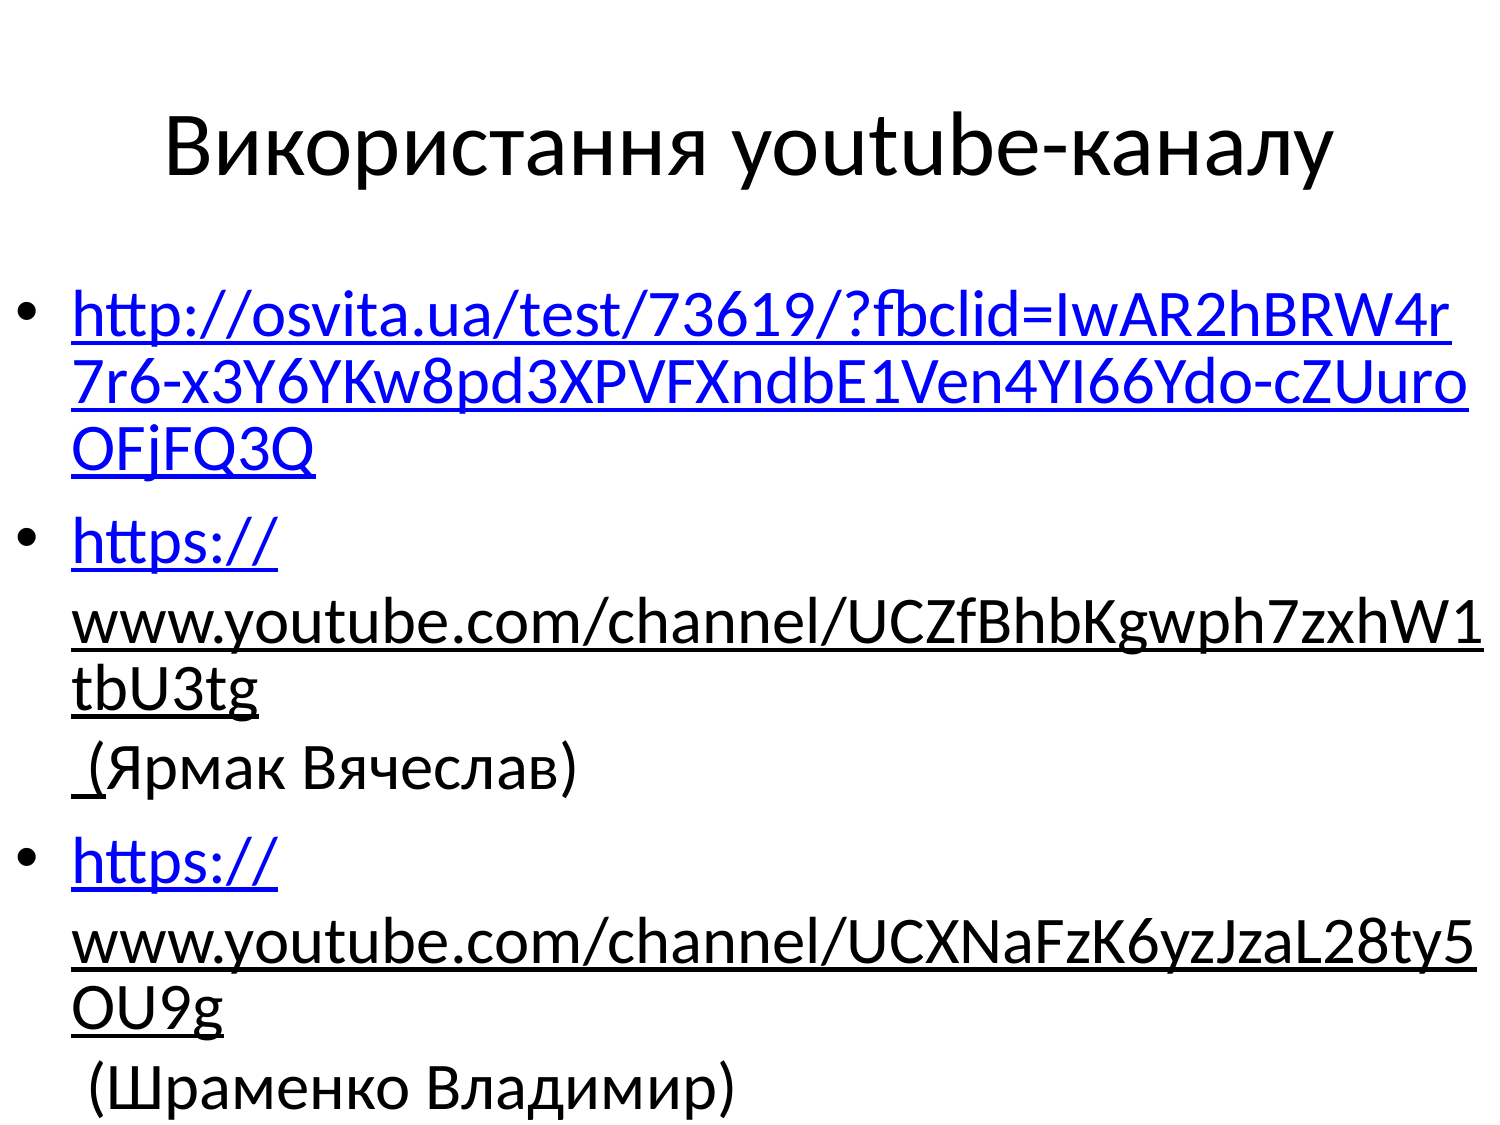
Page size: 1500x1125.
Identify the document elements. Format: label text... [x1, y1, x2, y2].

list http://osvita.ua/test/73619/?fbclid=IwAR2hBRW4r7r6-x3Y6YKw8pd3XPVFXndbE1Ven4YI66Ydo-cZUuroOFjFQ3Q https://www.youtube.com/channel/UCZfBhbKgwph7zxhW1tbU3tg (Ярмак Вячеслав) https://www.youtube.com/channel/UCXNaFzK6yzJzaL28ty5OU9g (Шраменко Владимир) https://www.youtube.com/channel/UCpnN7n9ewUs1e33_kFYsnFg (Ткаченко Сергій) [0, 262, 1500, 1083]
title Використання youtube-каналу [75, 45, 1425, 233]
